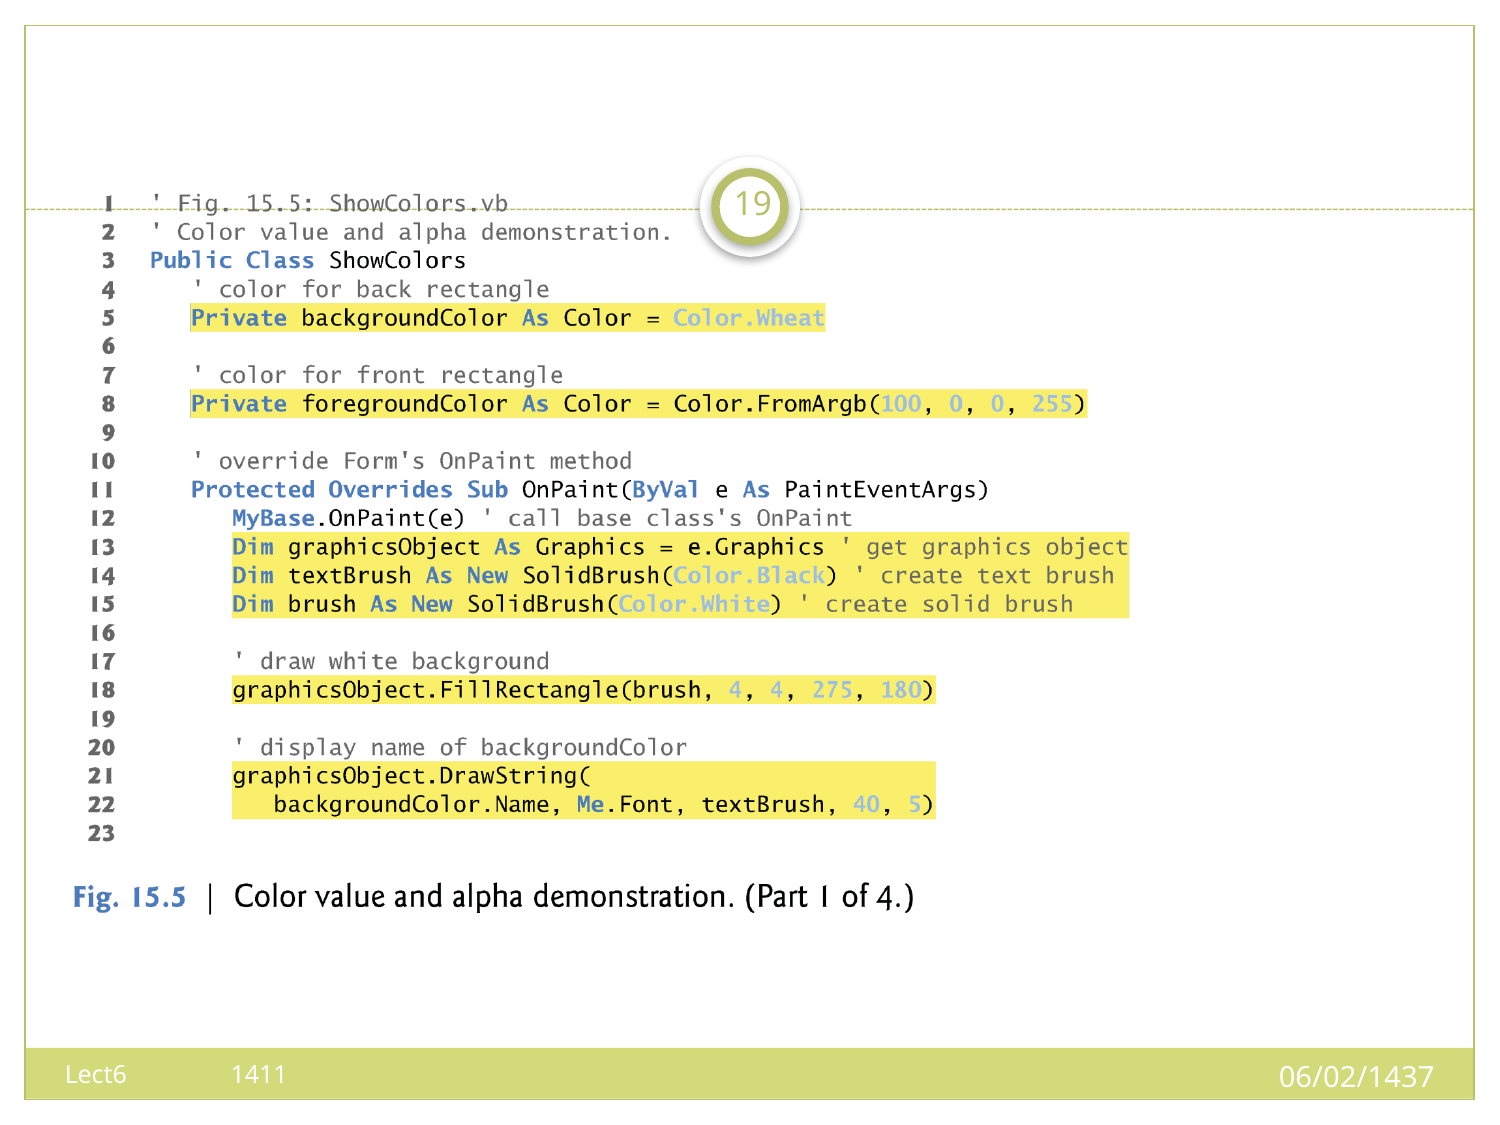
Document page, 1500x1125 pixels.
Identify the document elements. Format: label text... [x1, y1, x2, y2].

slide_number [950, 1050, 1450, 1111]
footer Lect6 1411 [50, 1051, 638, 1112]
picture [0, 106, 1500, 1018]
